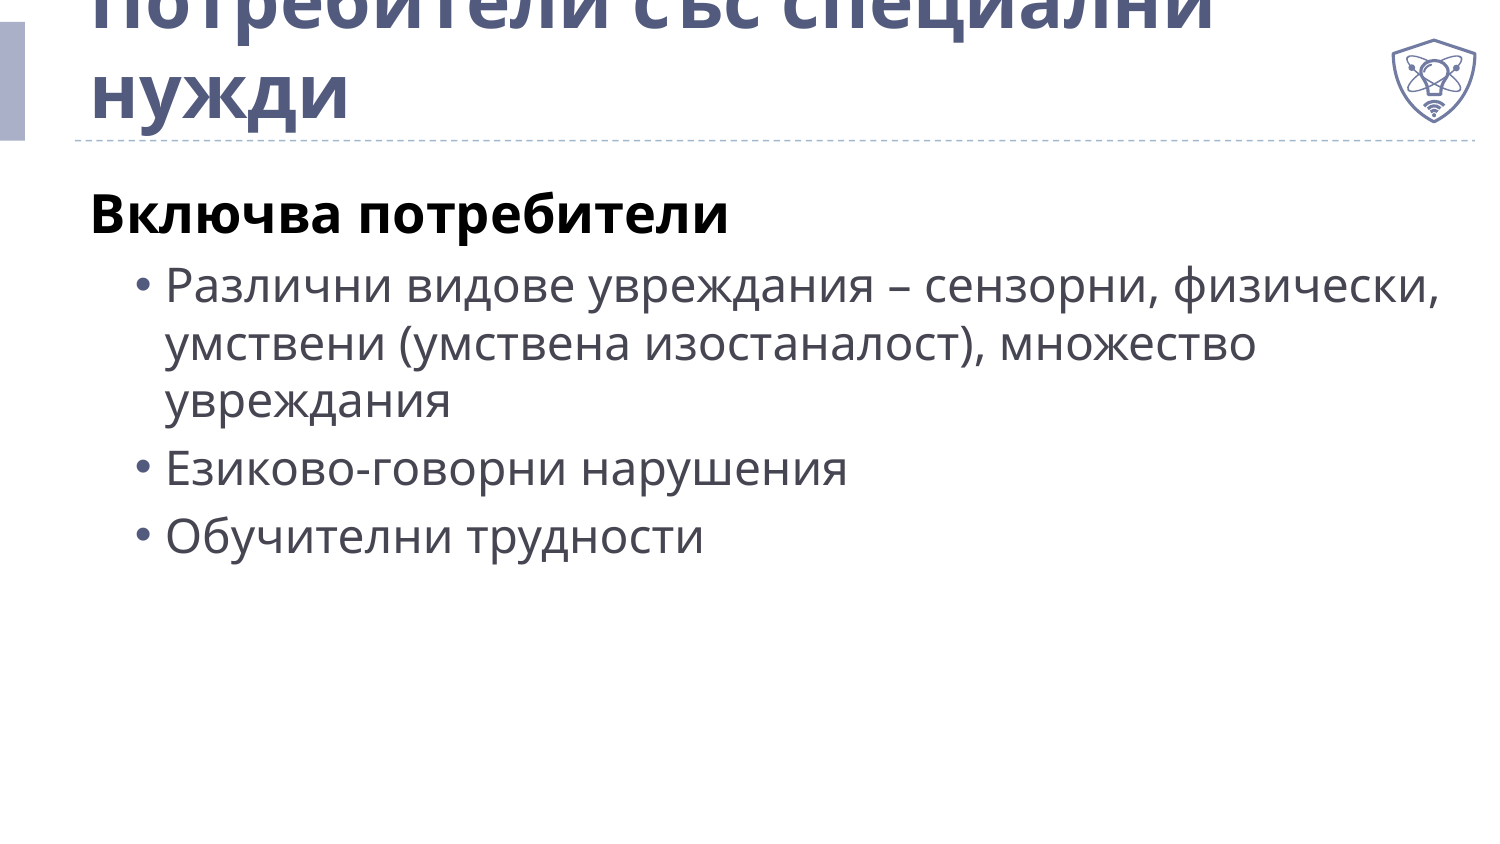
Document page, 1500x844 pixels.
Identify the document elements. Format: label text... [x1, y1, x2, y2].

list Включва потребители Различни видове увреждания – сензорни, физически, умствени (умствена изостаналост), множество увреждания Езиково-говорни нарушения Обучителни трудности [75, 171, 1475, 835]
title Потребители със специални нужди [75, 18, 1475, 141]
